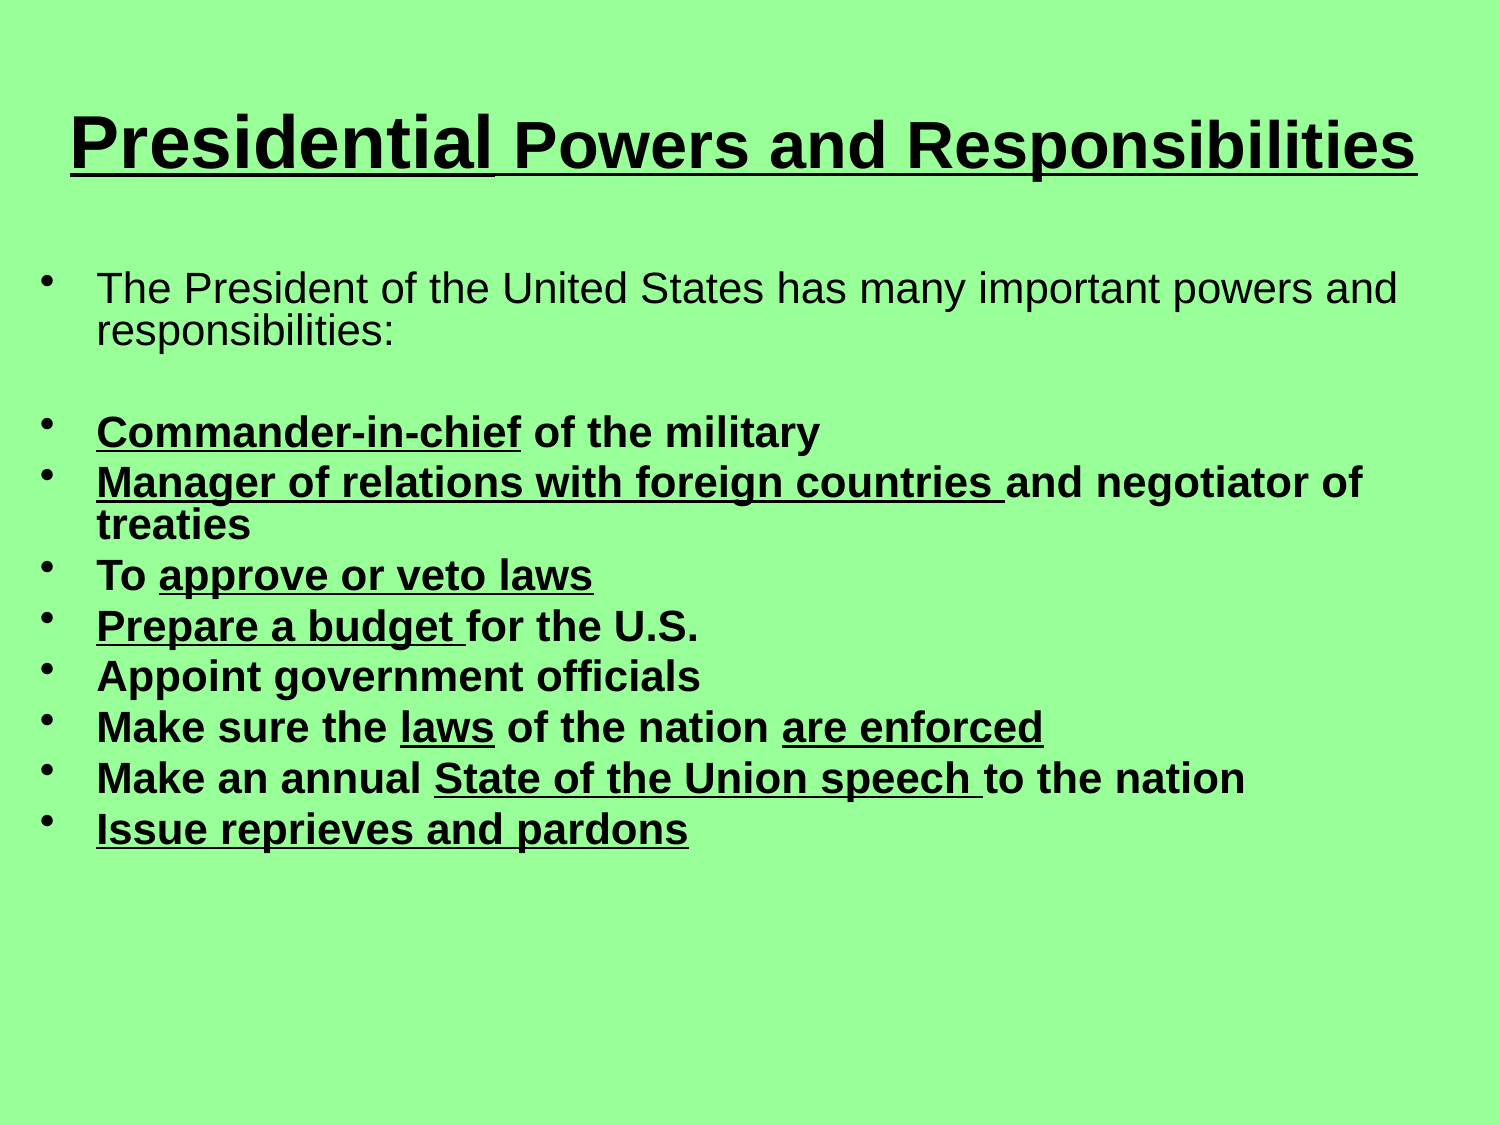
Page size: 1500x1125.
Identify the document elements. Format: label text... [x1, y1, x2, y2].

list The President of the United States has many important powers and responsibilities: Commander-in-chief of the military Manager of relations with foreign countries and negotiator of treaties To approve or veto laws Prepare a budget for the U.S. Appoint government officials Make sure the laws of the nation are enforced Make an annual State of the Union speech to the nation Issue reprieves and pardons [24, 262, 1500, 1088]
title Presidential Powers and Responsibilities [0, 45, 1488, 233]
